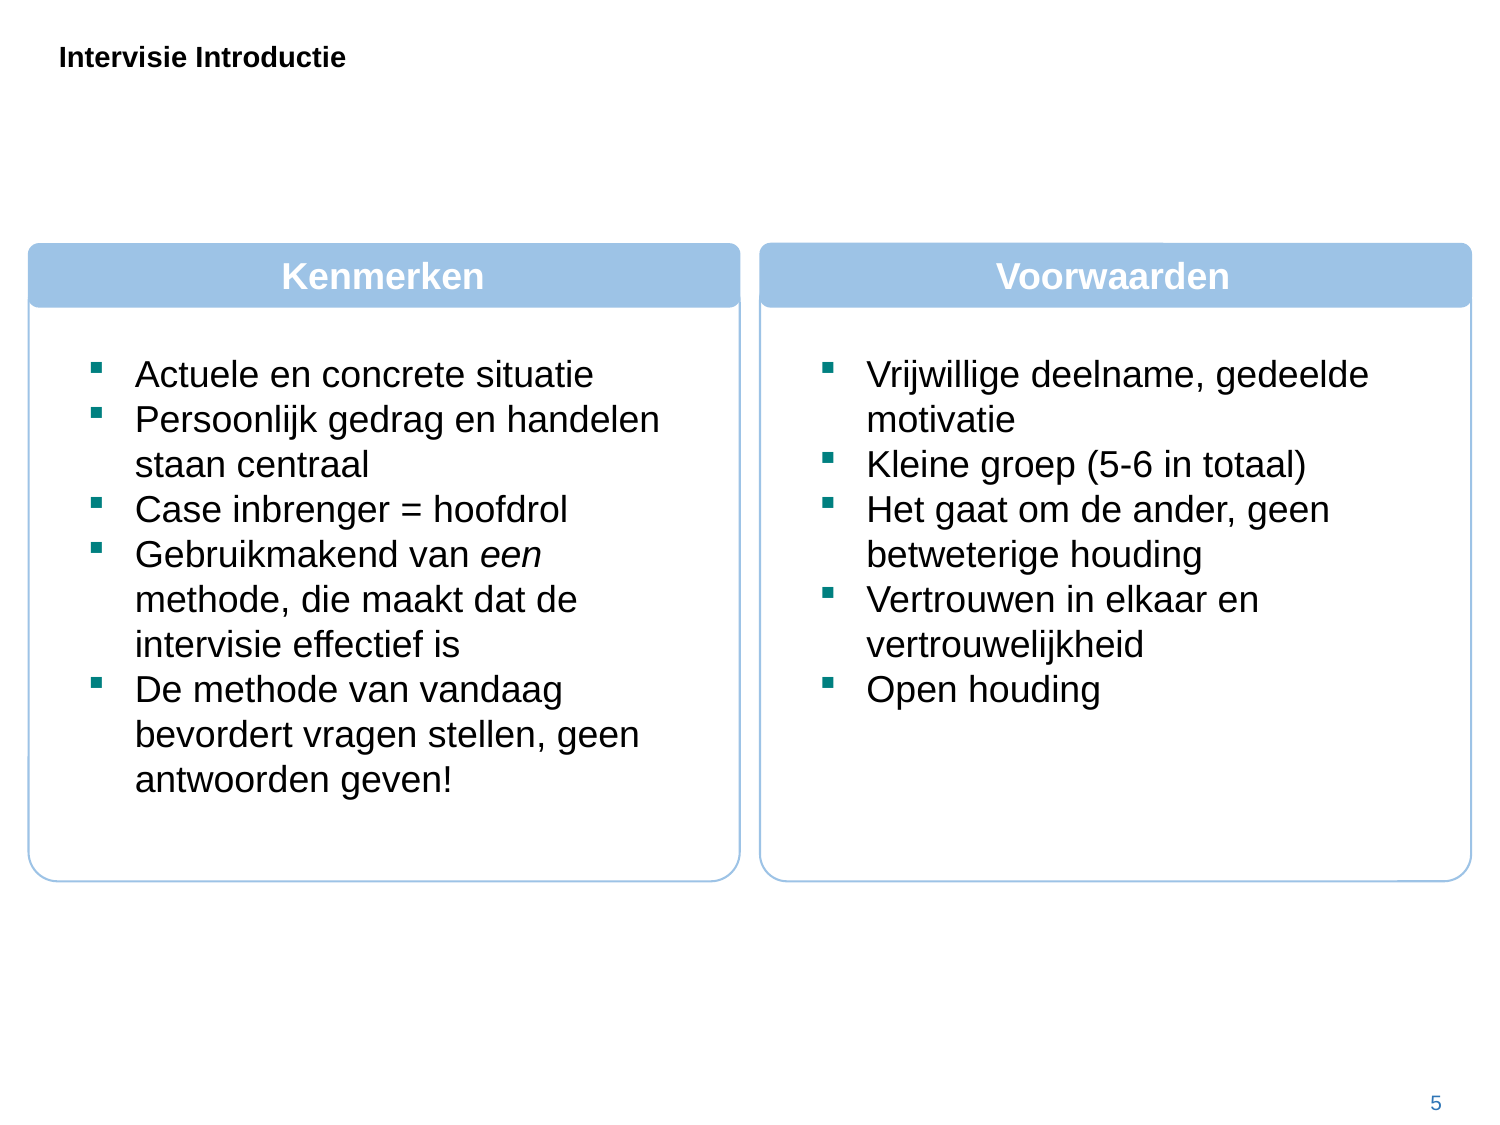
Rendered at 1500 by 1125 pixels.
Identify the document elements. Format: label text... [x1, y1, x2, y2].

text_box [28, 243, 1472, 882]
title Intervisie Introductie [58, 38, 1285, 75]
slide_number 5 [1430, 1089, 1466, 1116]
